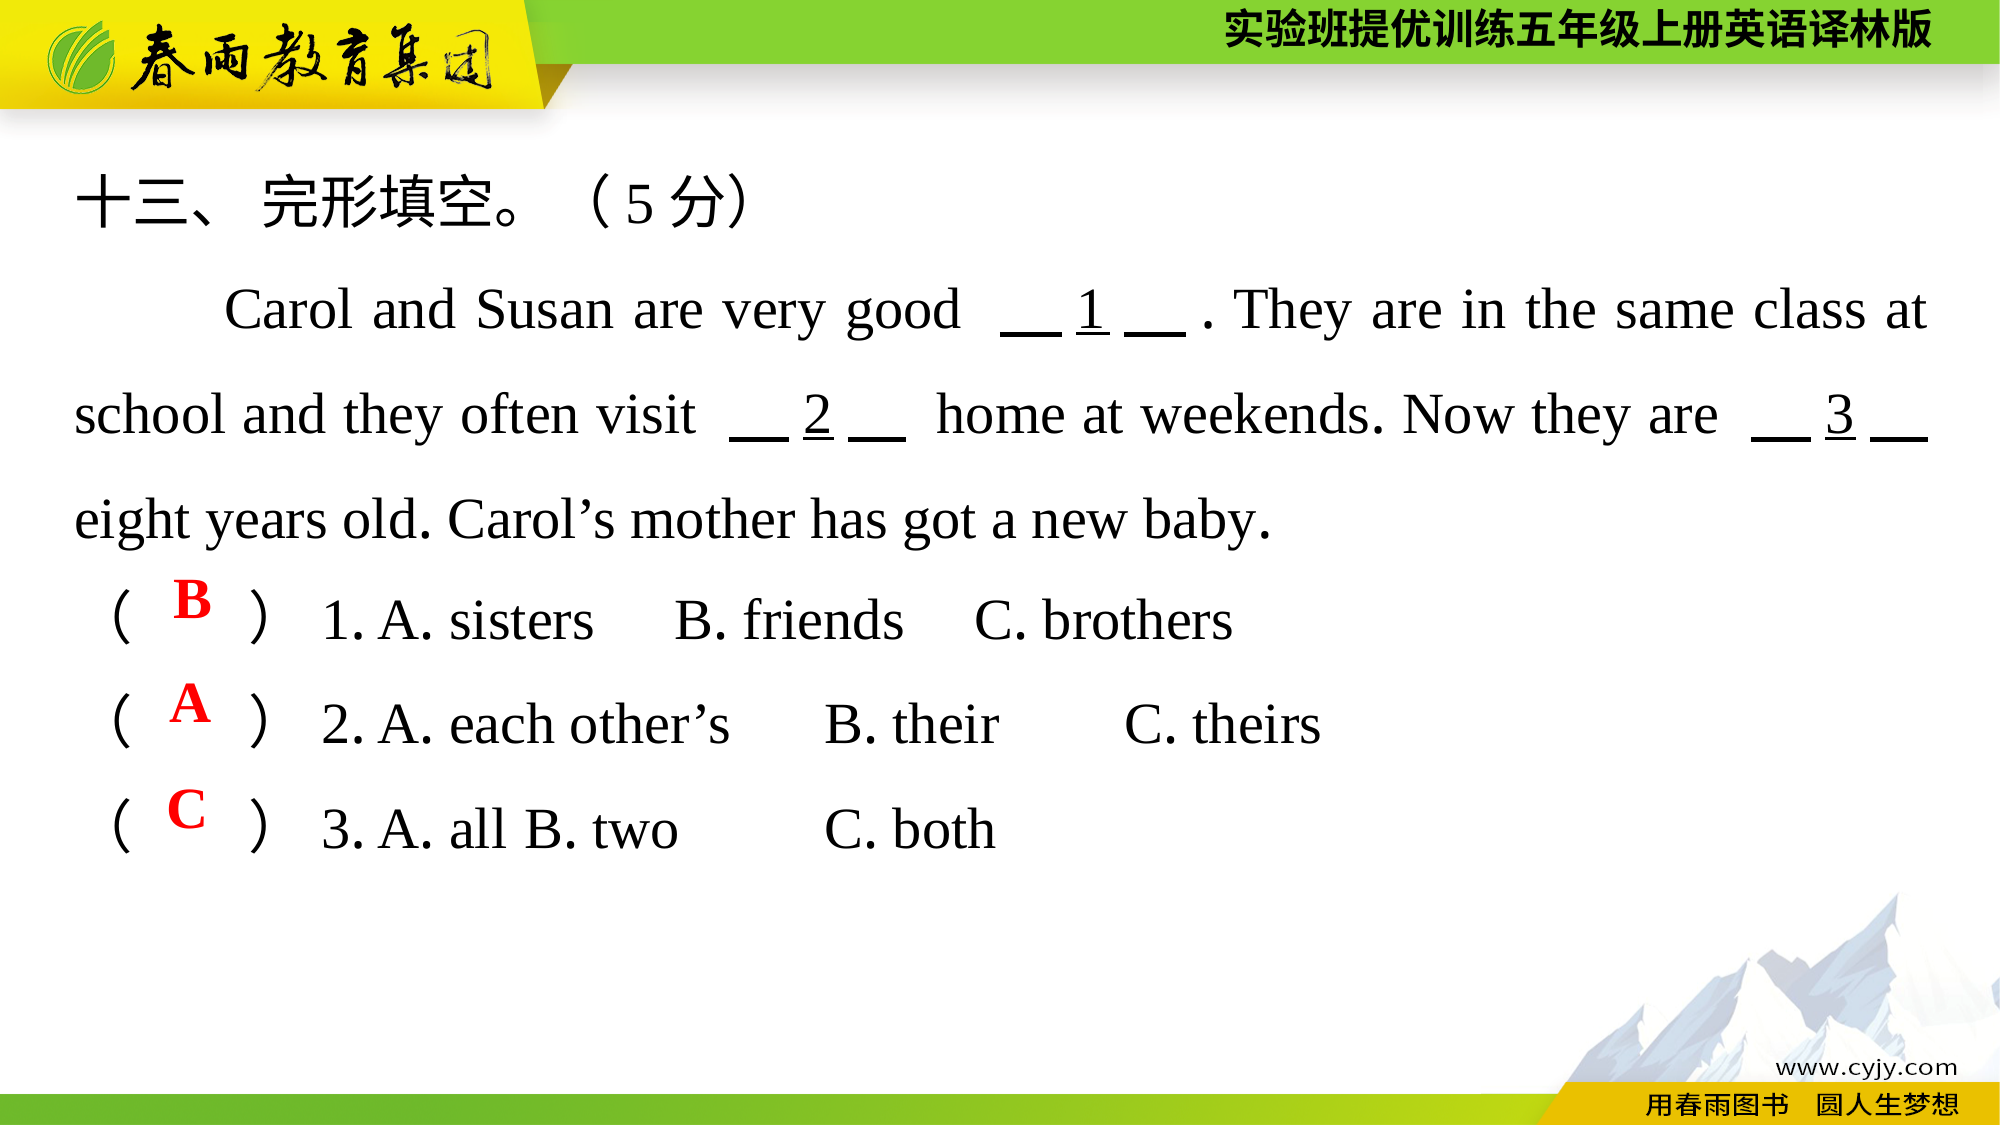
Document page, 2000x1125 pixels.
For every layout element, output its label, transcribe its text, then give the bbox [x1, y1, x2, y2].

list 十三、 完形填空。（5分） Carol and Susan are very good 1 . They are in the same class at school and they often visit 2 home at weekends. Now they are 3 eight years old. Carol’s mother has got a new baby. [59, 122, 1944, 538]
text_box （ ）1. A. sisters B. friends C. brothers （ ）2. A. each other’s B. their C. theirs （ ）3. A. all B. two C. both [59, 538, 1944, 869]
text_box B [158, 552, 228, 638]
text_box C [152, 763, 225, 848]
picture [0, 0, 2000, 1125]
text_box A [154, 656, 227, 742]
